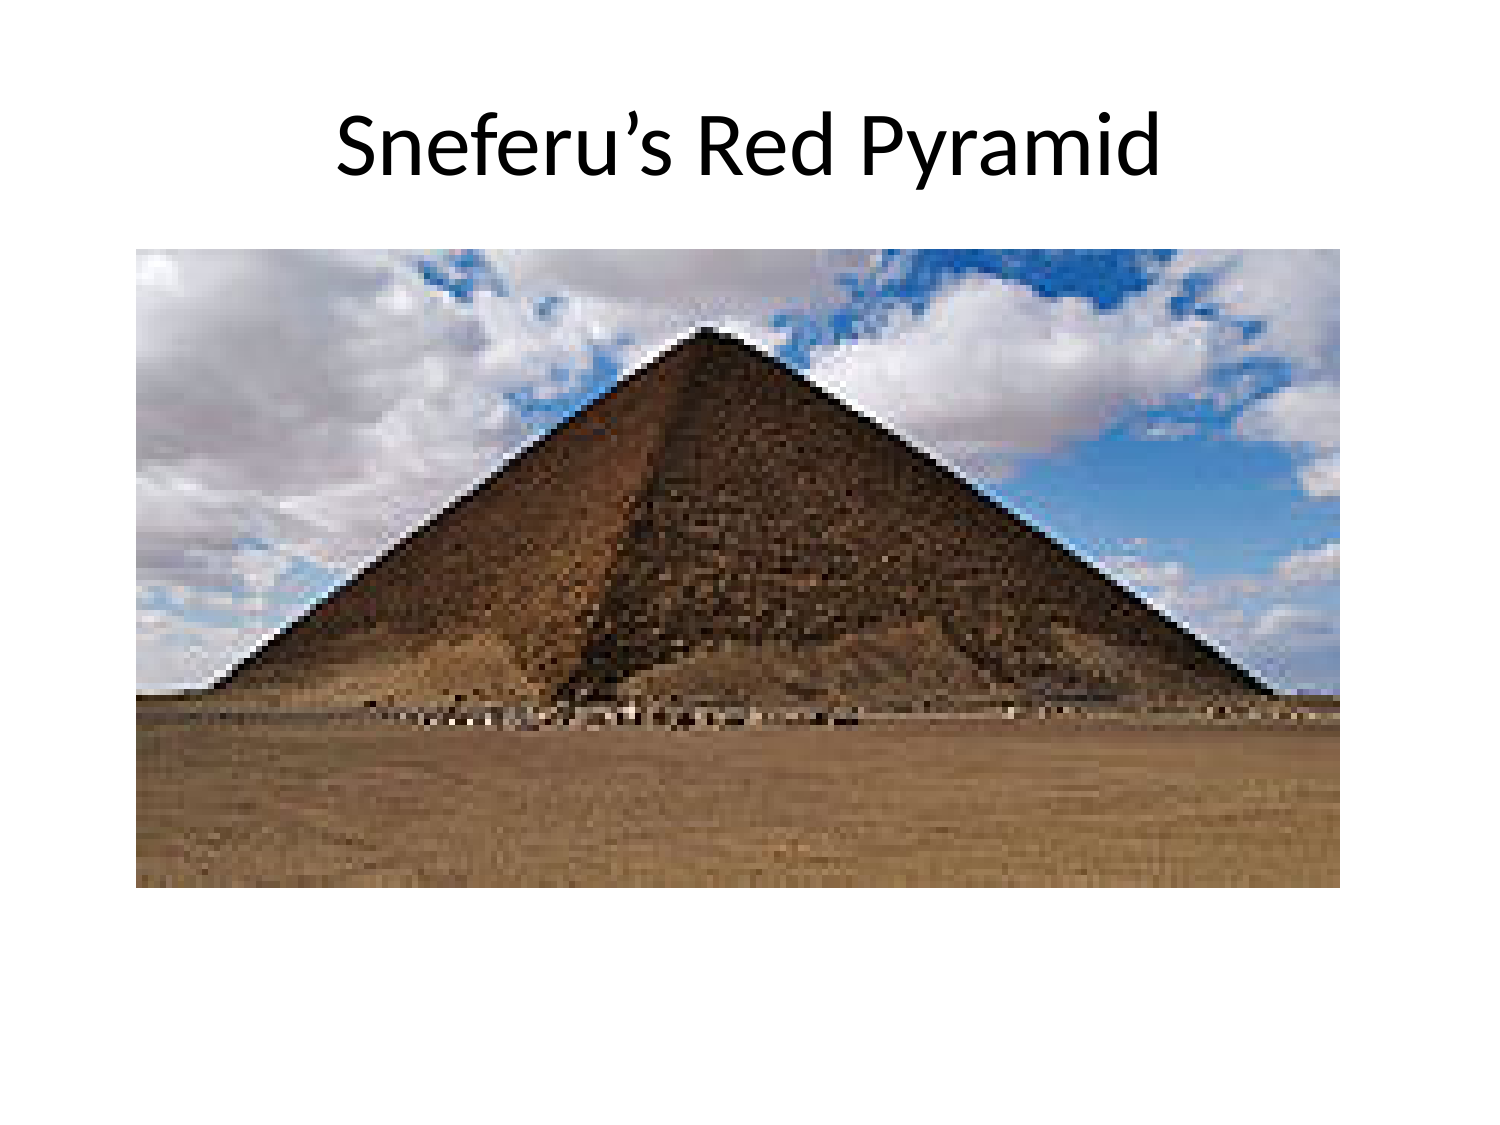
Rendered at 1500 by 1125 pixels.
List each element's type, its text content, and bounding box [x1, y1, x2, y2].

picture [136, 249, 1340, 888]
title Sneferu’s Red Pyramid [75, 45, 1425, 233]
